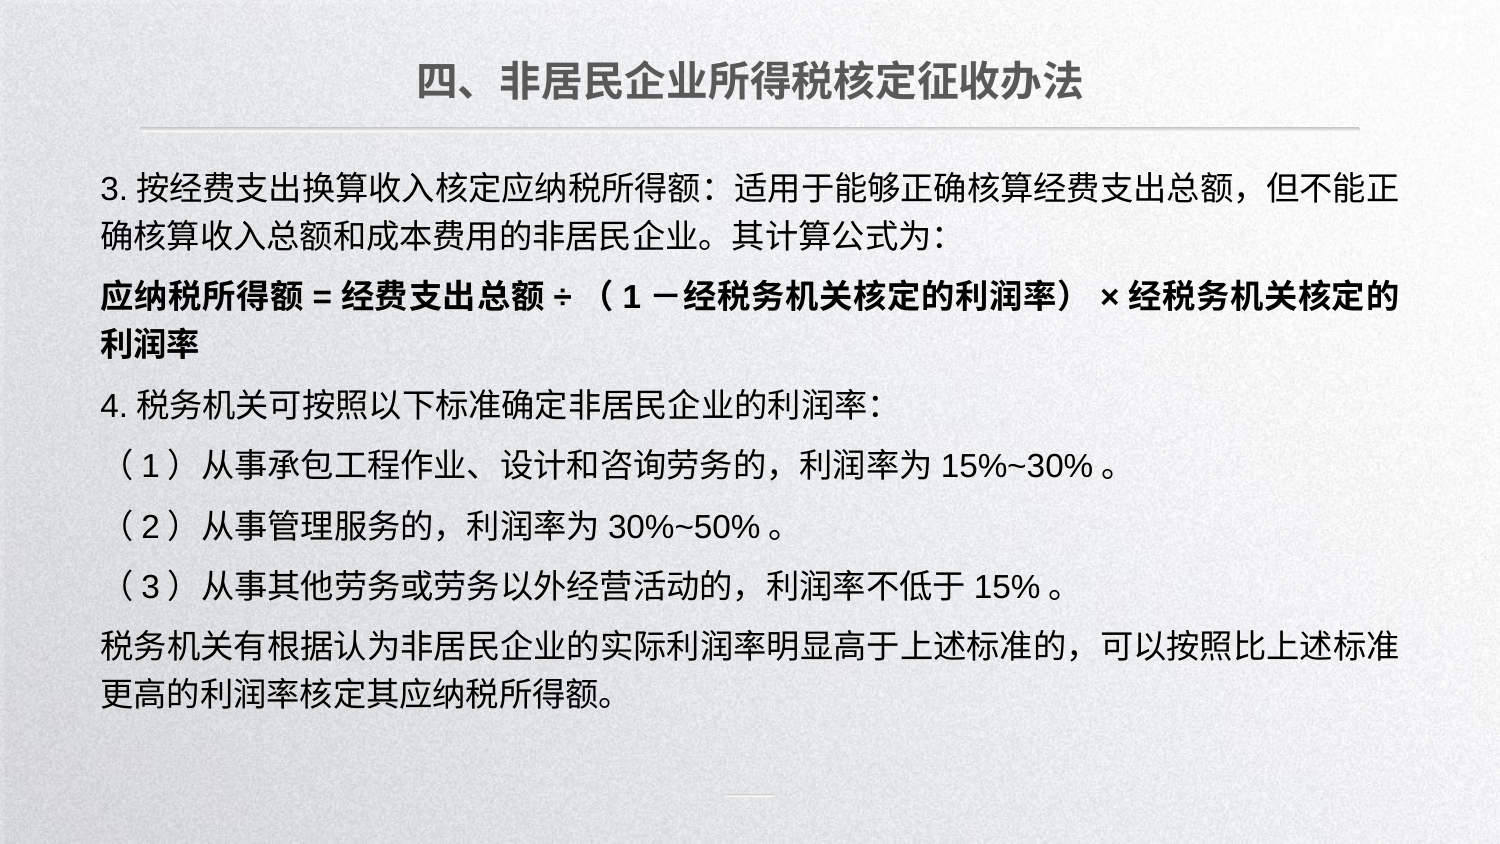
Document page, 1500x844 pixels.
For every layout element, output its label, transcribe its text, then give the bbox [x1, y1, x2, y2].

text_box 3.按经费支出换算收入核定应纳税所得额：适用于能够正确核算经费支出总额，但不能正确核算收入总额和成本费用的非居民企业。其计算公式为： 应纳税所得额=经费支出总额÷（1－经税务机关核定的利润率）×经税务机关核定的利润率 4.税务机关可按照以下标准确定非居民企业的利润率： （1）从事承包工程作业、设计和咨询劳务的，利润率为15%~30%。 （2）从事管理服务的，利润率为30%~50%。 （3）从事其他劳务或劳务以外经营活动的，利润率不低于15%。 税务机关有根据认为非居民企业的实际利润率明显高于上述标准的，可以按照比上述标准更高的利润率核定其应纳税所得额。 [100, 159, 1400, 774]
text_box 四、非居民企业所得税核定征收办法 [398, 49, 1102, 111]
picture [0, 0, 1500, 844]
